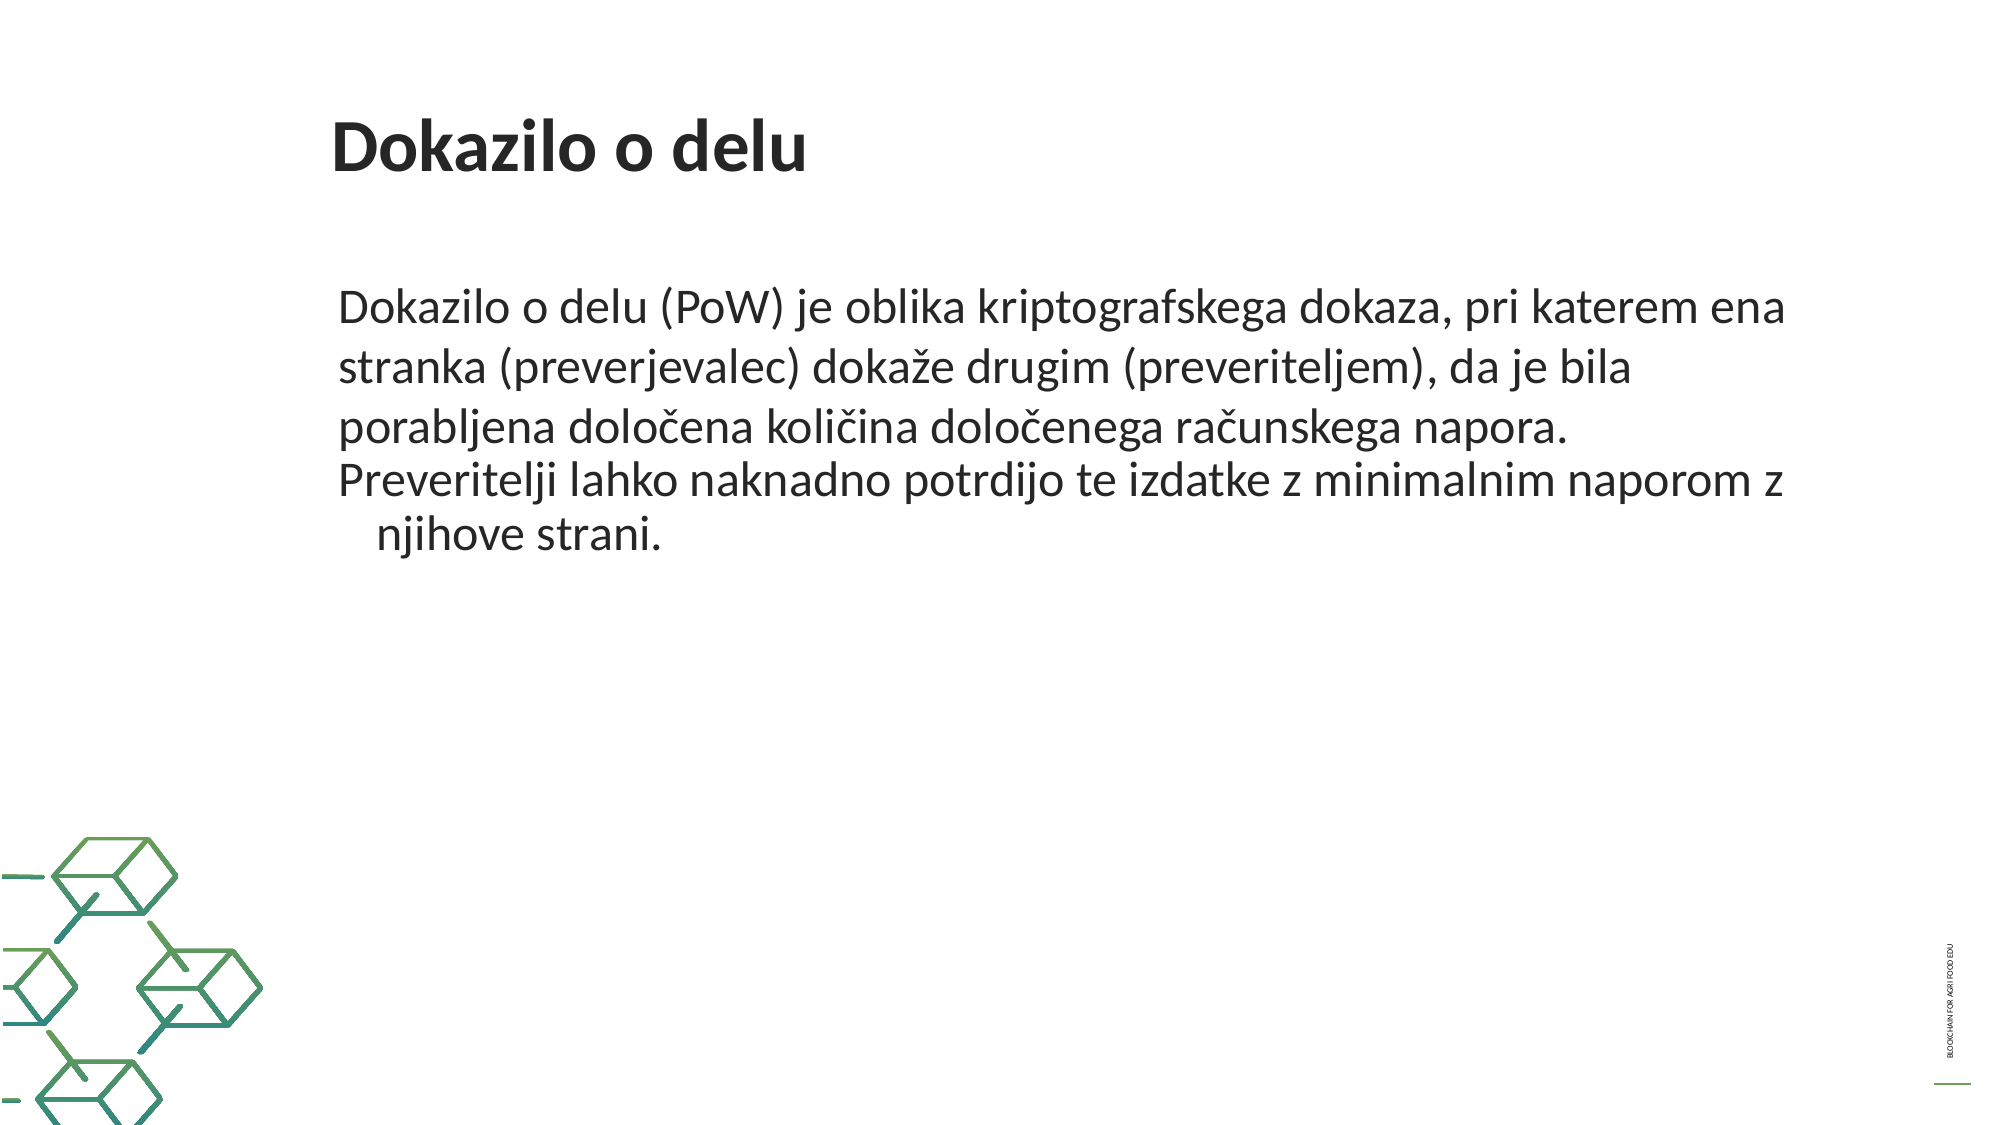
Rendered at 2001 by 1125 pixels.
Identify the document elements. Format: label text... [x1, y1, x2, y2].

list Dokazilo o delu [316, 99, 1869, 267]
list Dokazilo o delu (PoW) je oblika kriptografskega dokaza, pri katerem ena stranka (preverjevalec) dokaže drugim (preveriteljem), da je bila porabljena določena količina določenega računskega napora. Preveritelji lahko naknadno potrdijo te izdatke z minimalnim naporom z njihove strani. [323, 267, 1859, 1070]
